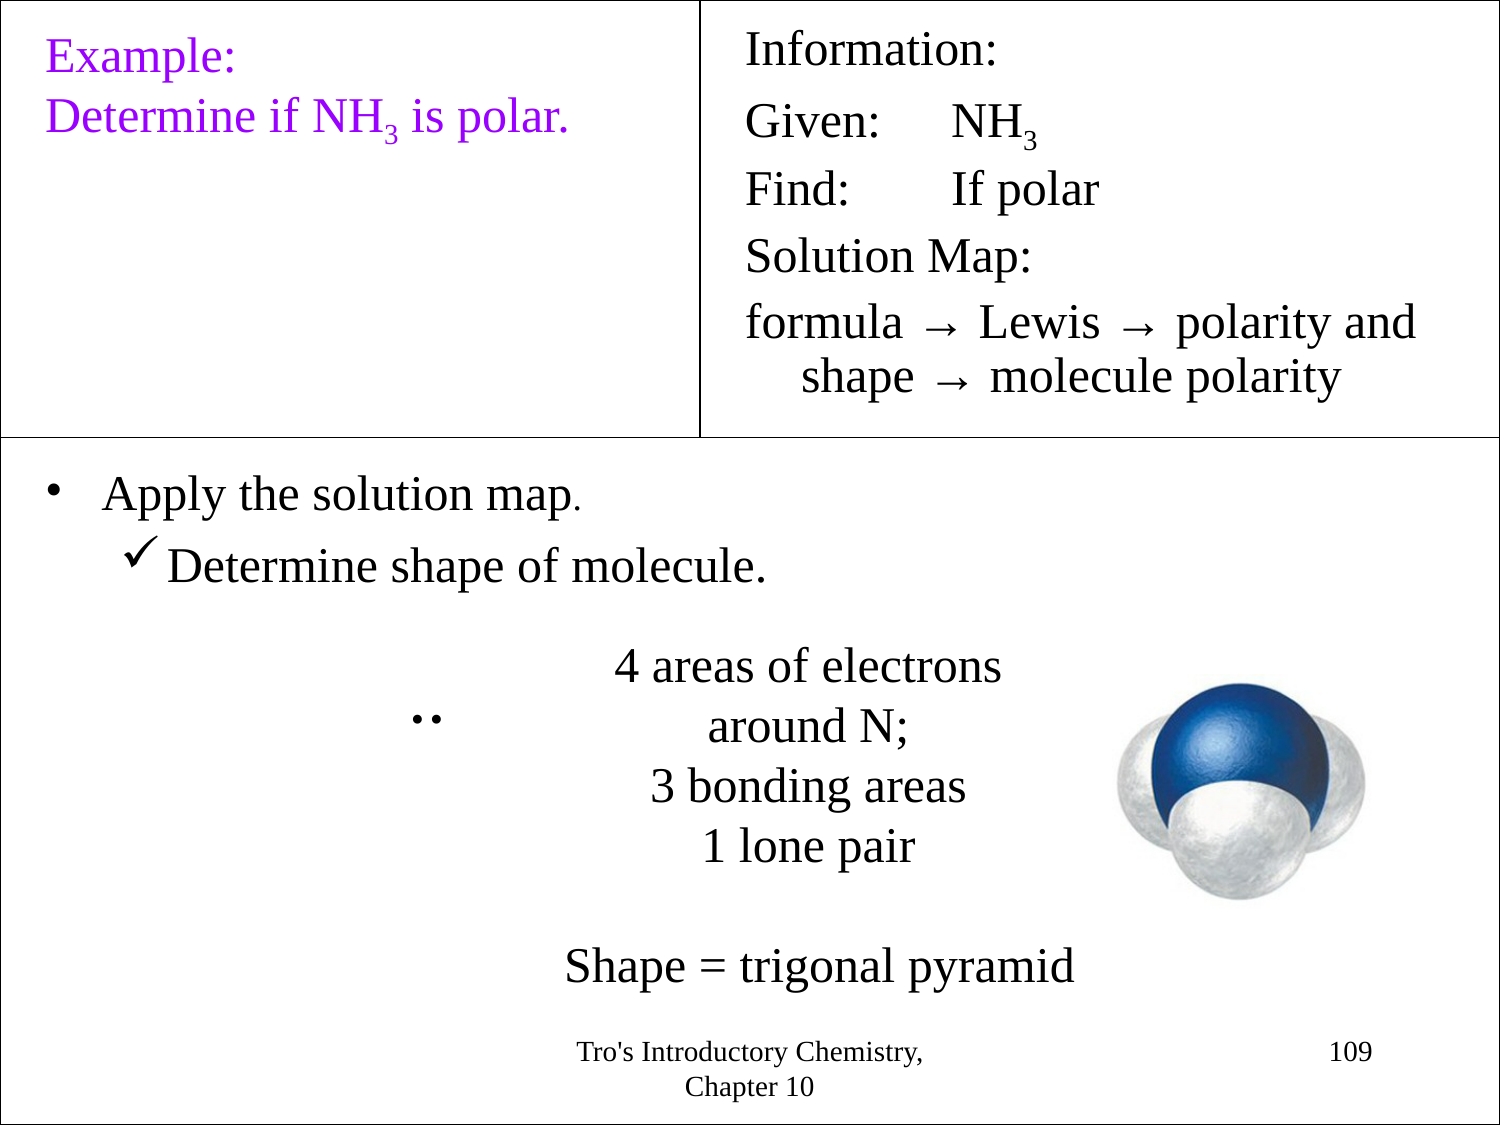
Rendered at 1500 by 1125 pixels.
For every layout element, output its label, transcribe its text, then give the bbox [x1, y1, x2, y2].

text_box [274, 662, 582, 920]
text_box Example: Determine if NH3 is polar. [0, 0, 699, 437]
text_box Information: Given: NH3 Find: If polar Solution Map: formula → Lewis → polarity and shape → molecule polarity [699, 0, 1500, 438]
text_box Shape = trigonal pyramid [549, 924, 1091, 1001]
text_box Apply the solution map. Determine shape of molecule. [0, 437, 1500, 1125]
text_box 4 areas of electrons around N; 3 bonding areas 1 lone pair [599, 624, 1018, 881]
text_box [1087, 674, 1397, 927]
